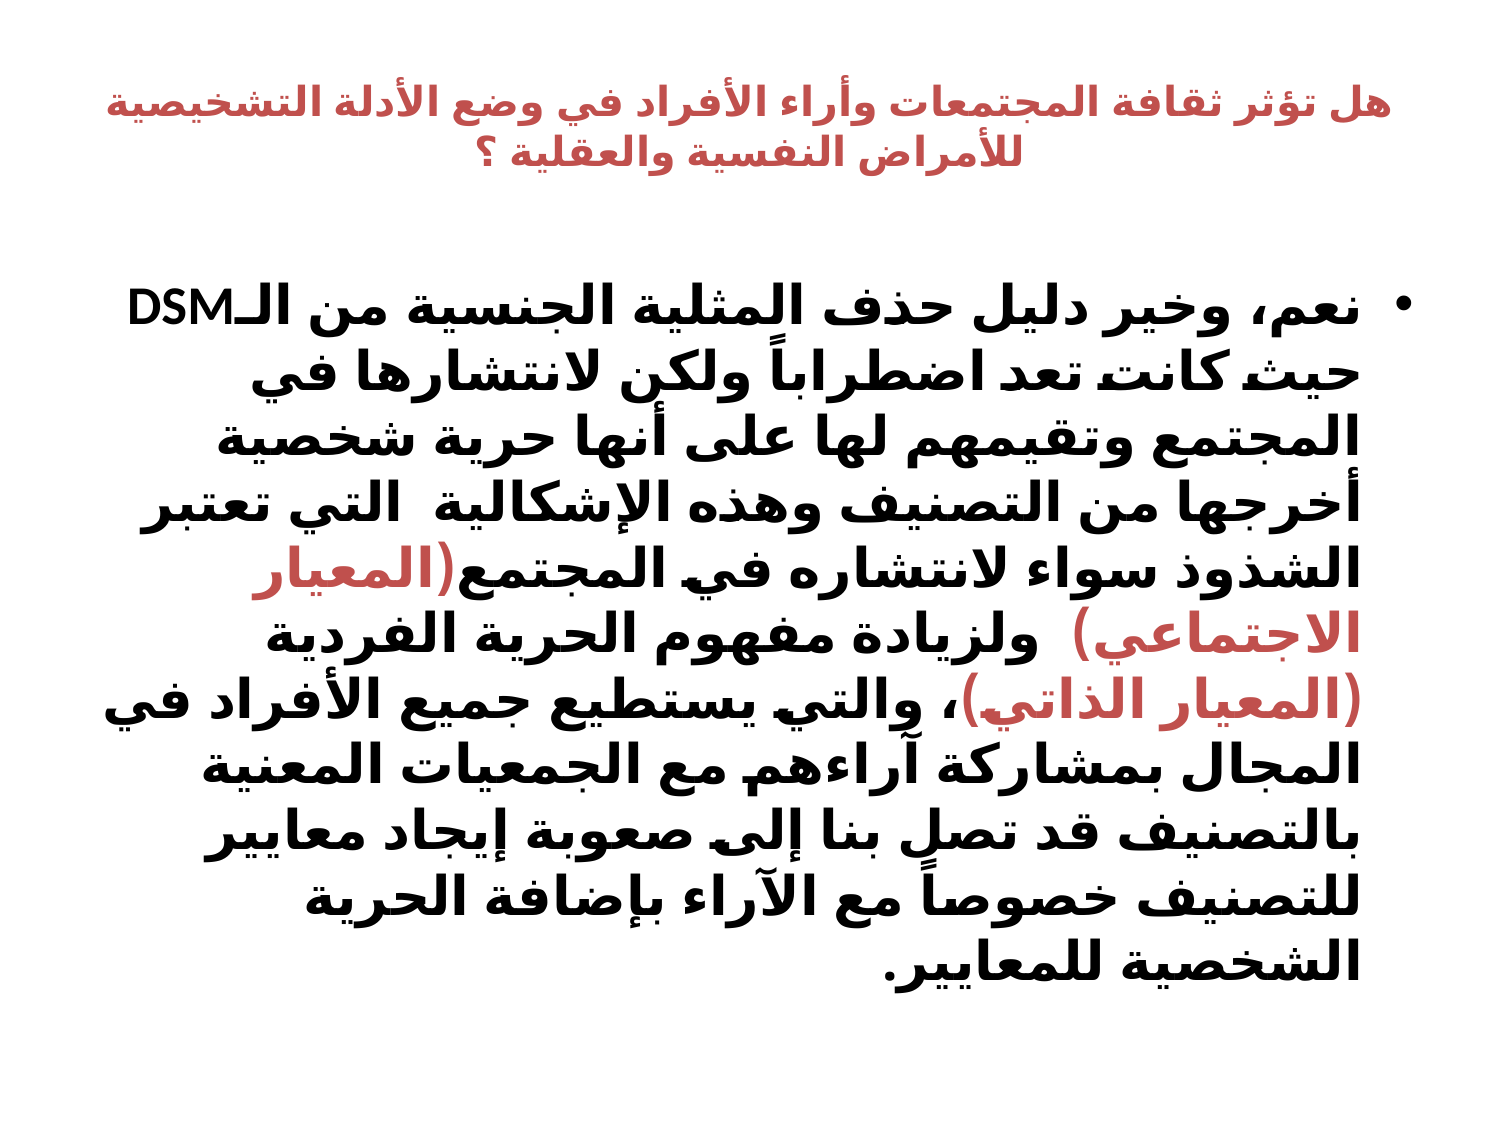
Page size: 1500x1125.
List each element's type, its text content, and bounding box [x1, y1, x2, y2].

title هل تؤثر ثقافة المجتمعات وأراء الأفراد في وضع الأدلة التشخيصية للأمراض النفسية والعقلية ؟ [75, 66, 1425, 233]
list نعم، وخير دليل حذف المثلية الجنسية من الـ DSM حيث كانت تعد اضطراباً ولكن لانتشارها في المجتمع وتقيمهم لها على أنها حرية شخصية أخرجها من التصنيف وهذه الإشكالية التي تعتبر الشذوذ سواء لانتشاره في المجتمع(المعيار الاجتماعي) ولزيادة مفهوم الحرية الفردية (المعيار الذاتي)، والتي يستطيع جميع الأفراد في المجال بمشاركة آراءهم مع الجمعيات المعنية بالتصنيف قد تصل بنا إلى صعوبة إيجاد معايير للتصنيف خصوصاً مع الآراء بإضافة الحرية الشخصية للمعايير. [75, 262, 1425, 1005]
